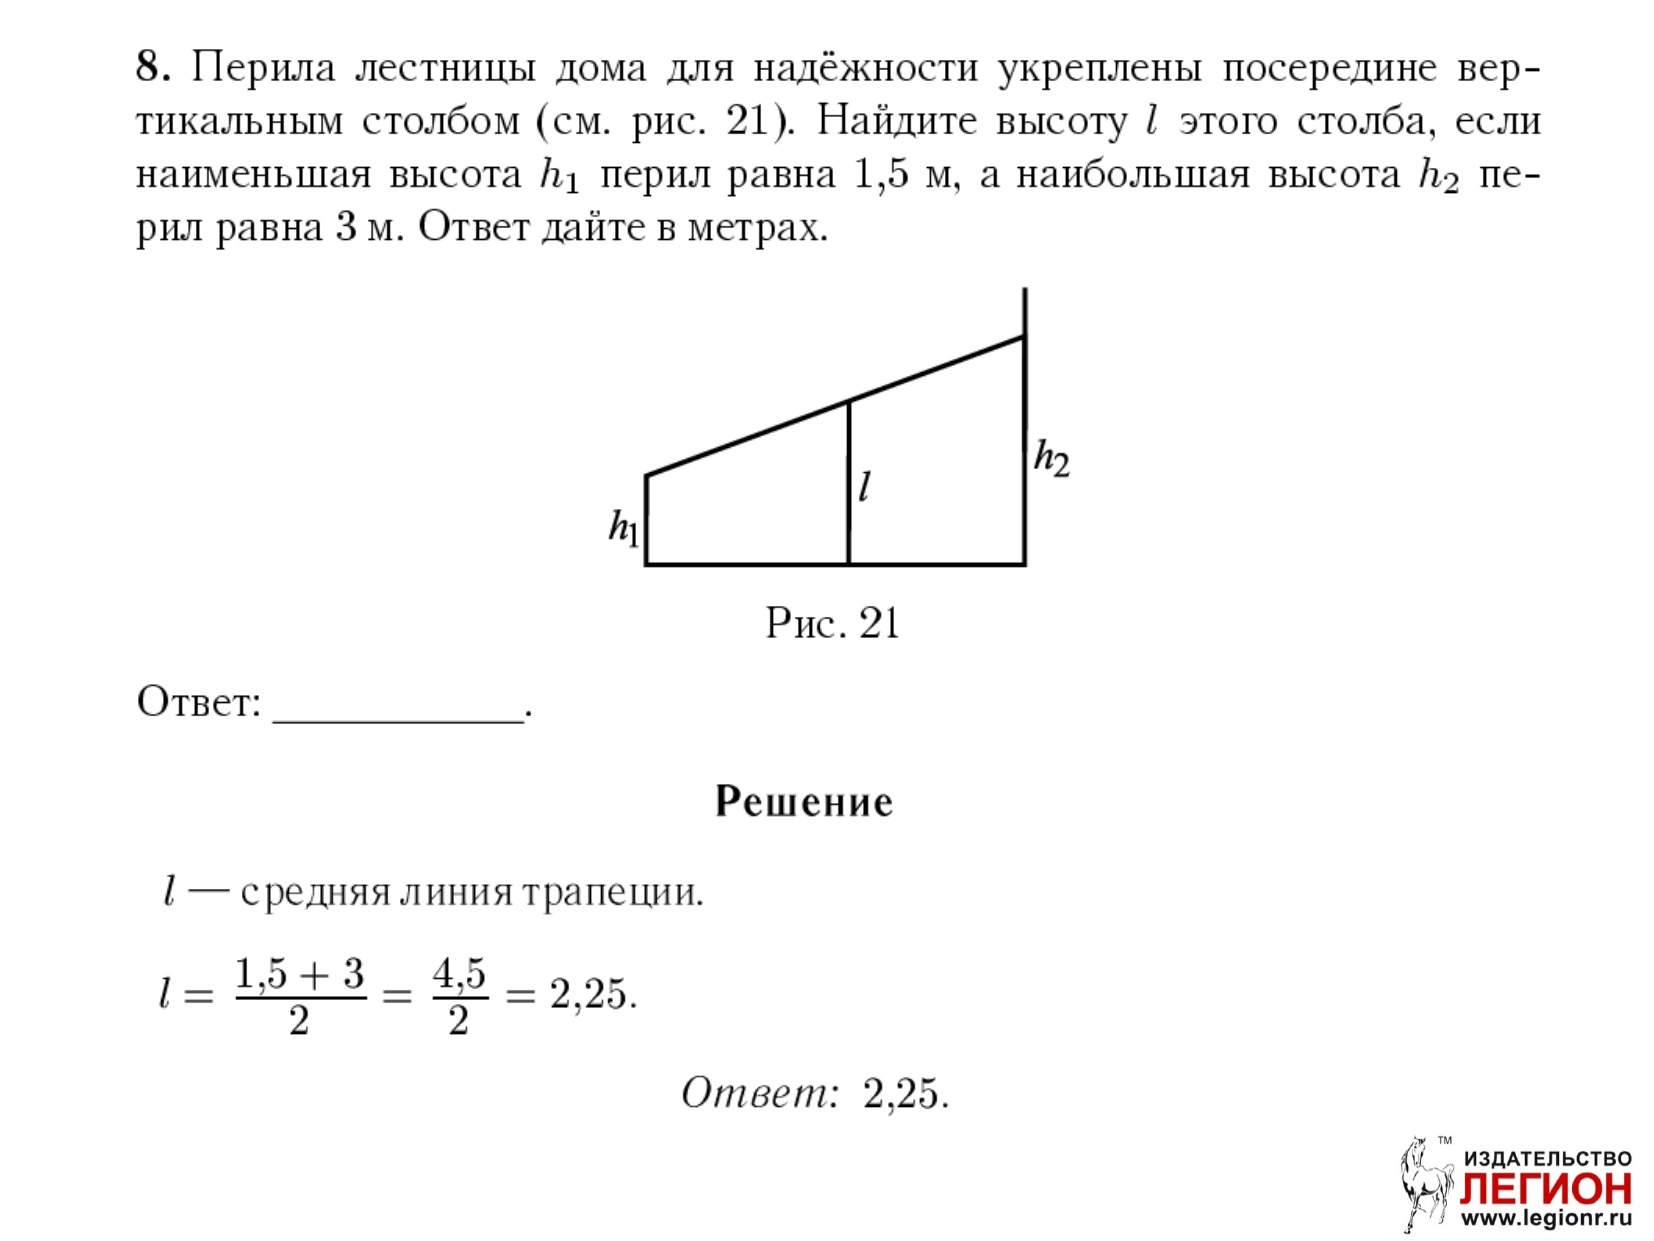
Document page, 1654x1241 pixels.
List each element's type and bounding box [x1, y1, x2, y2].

picture [674, 1065, 956, 1118]
picture [1381, 1116, 1654, 1241]
picture [697, 772, 903, 834]
picture [158, 865, 710, 921]
picture [146, 947, 642, 1044]
picture [123, 33, 1557, 738]
